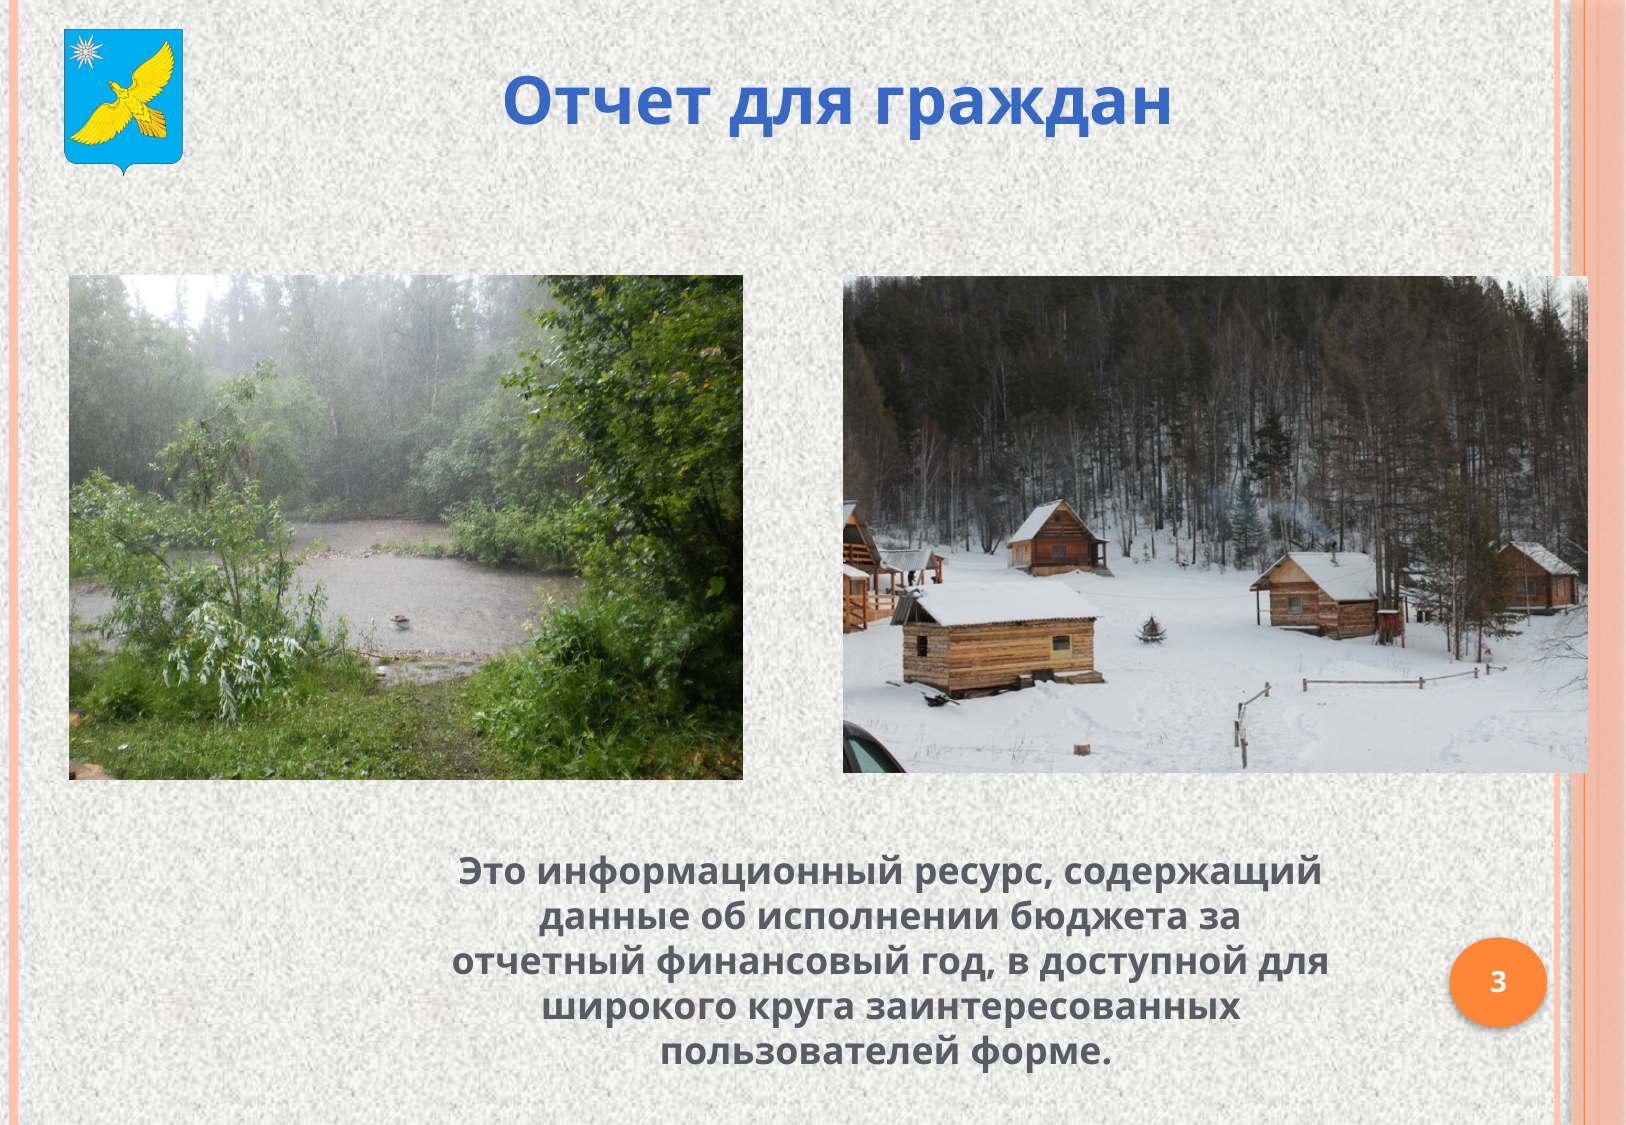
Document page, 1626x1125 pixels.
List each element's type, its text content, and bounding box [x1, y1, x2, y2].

picture [0, 0, 8, 1125]
text_box Отчет для граждан [456, 50, 1220, 146]
picture [19, 0, 1589, 1125]
text_box Это информационный ресурс, содержащий данные об исполнении бюджета за отчетный финансовый год, в доступной для широкого круга заинтересованных пользователей форме. [434, 749, 1348, 1080]
slide_number 3 [1444, 940, 1553, 1027]
